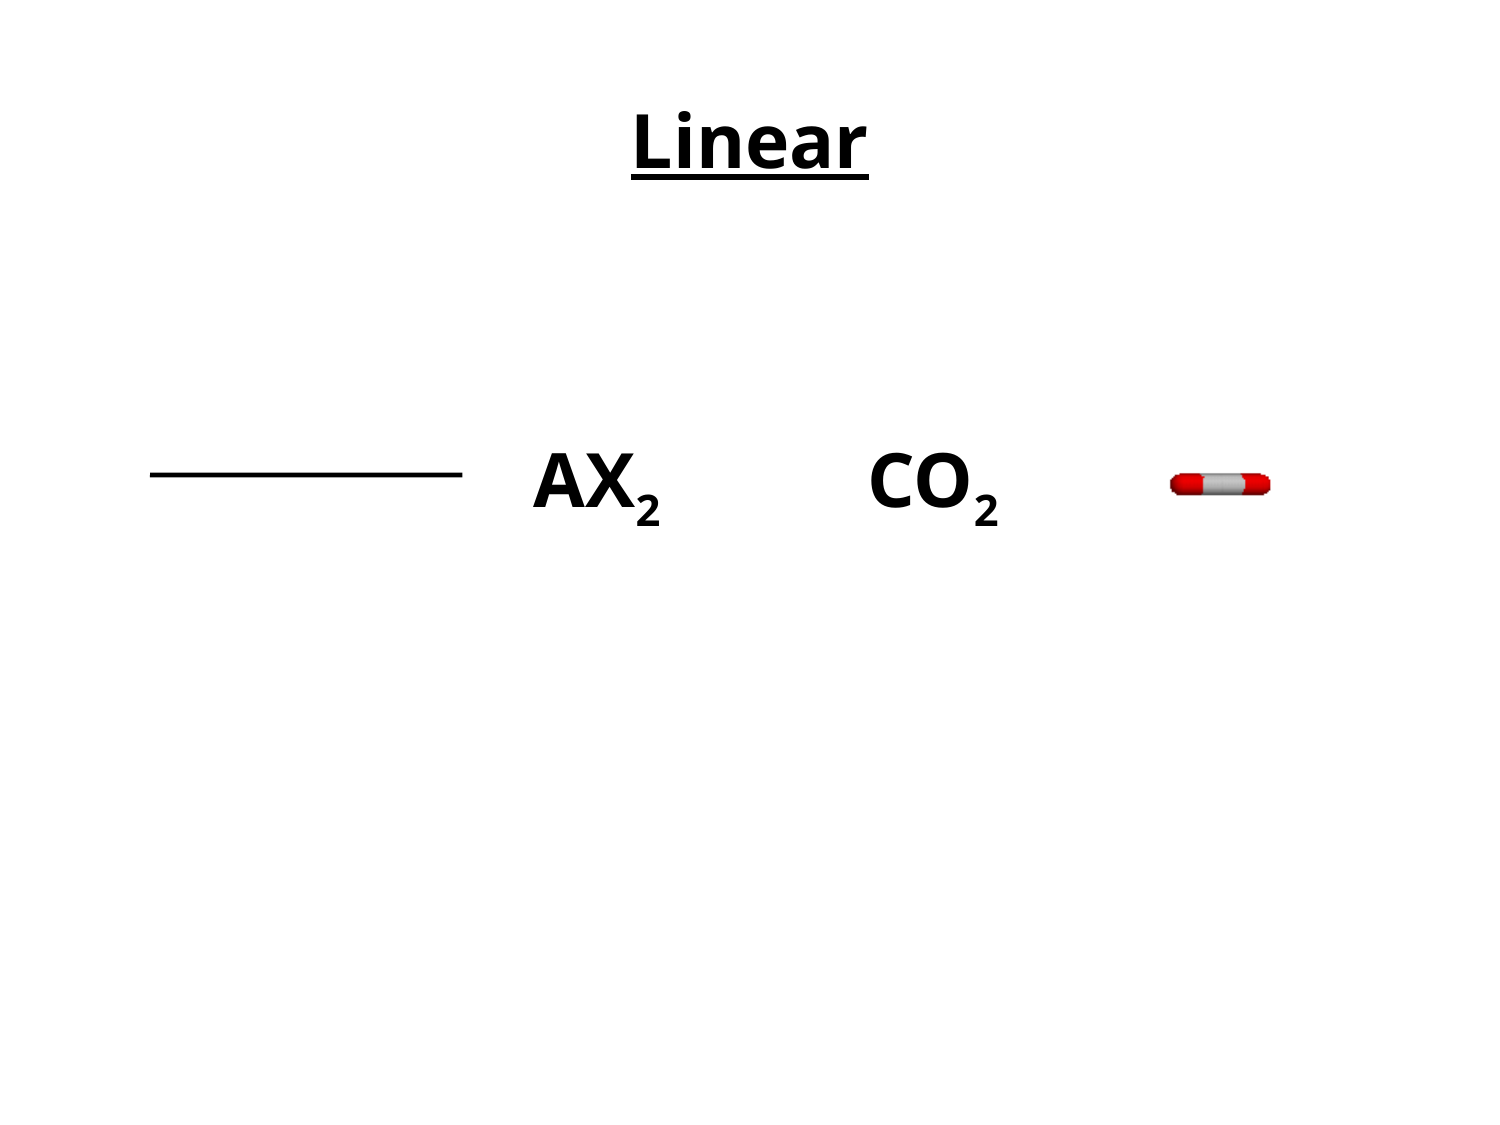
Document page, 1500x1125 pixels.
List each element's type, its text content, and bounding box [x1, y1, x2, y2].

title Linear [74, 44, 1426, 233]
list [1024, 337, 1416, 632]
text_box CO2 [852, 424, 1014, 543]
text_box AX2 [519, 424, 676, 543]
